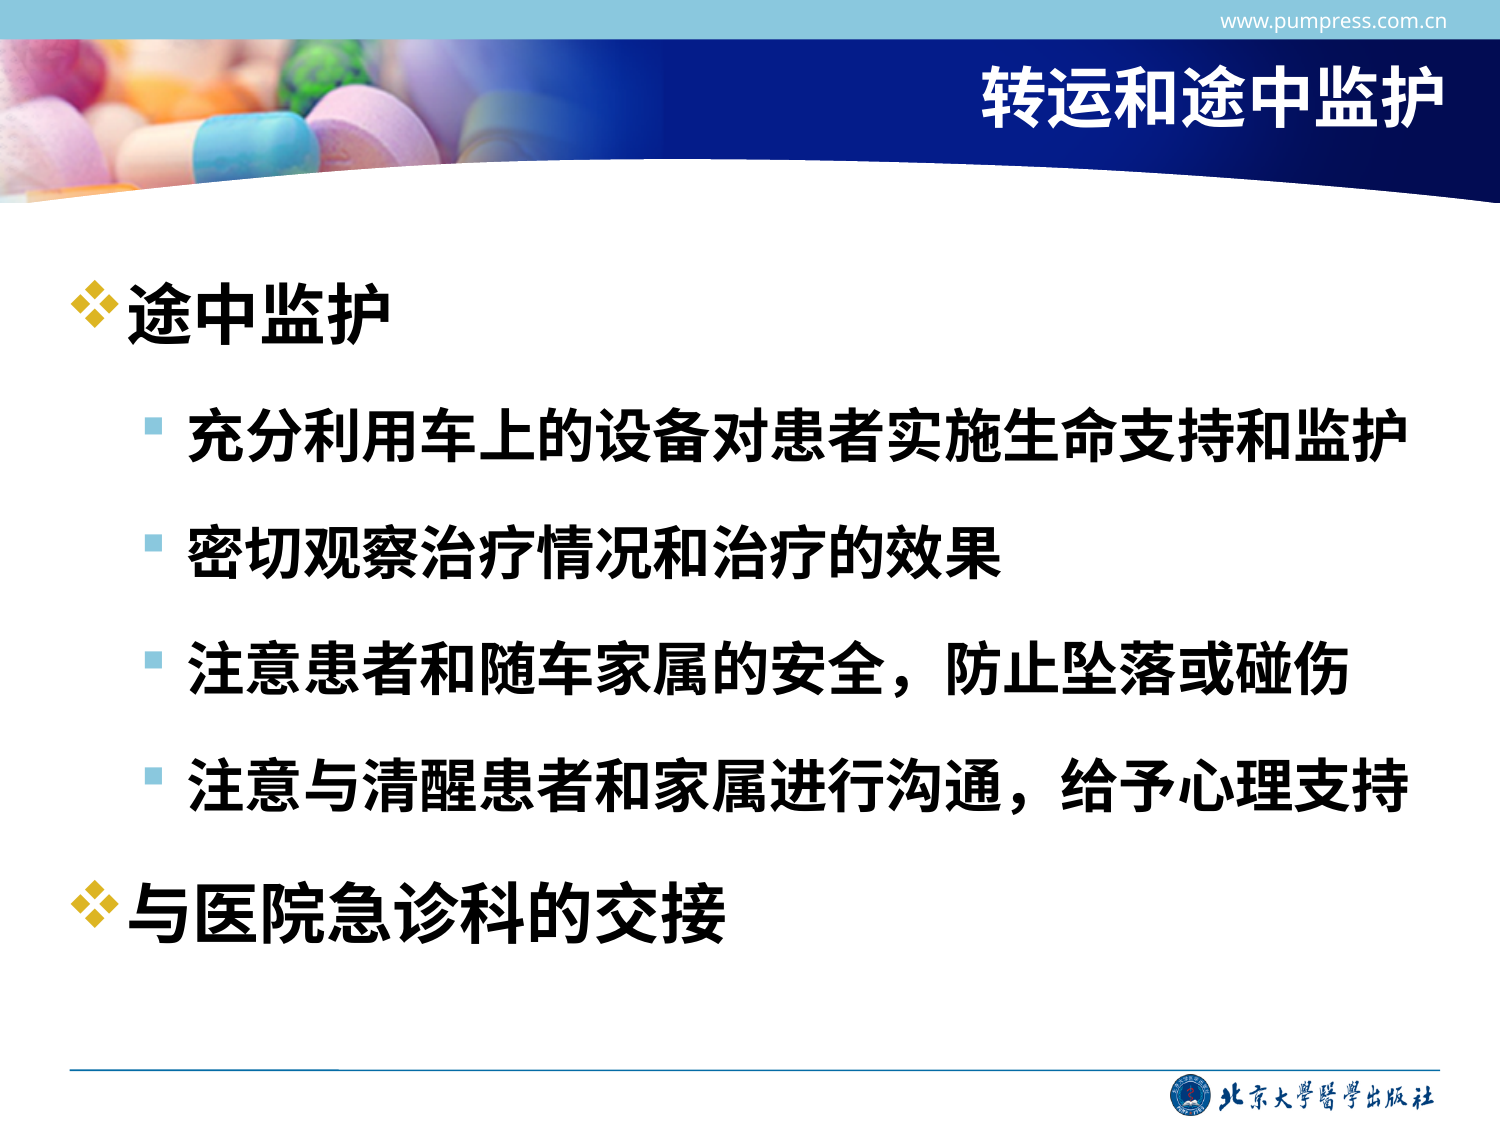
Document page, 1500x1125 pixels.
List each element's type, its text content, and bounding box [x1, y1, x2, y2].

title 转运和途中监护 [137, 50, 1463, 143]
slide_number www.pumpress.com.cn [1024, 0, 1463, 38]
picture [0, 40, 1500, 203]
picture [1170, 1074, 1436, 1118]
list 途中监护 充分利用车上的设备对患者实施生命支持和监护 密切观察治疗情况和治疗的效果 注意患者和随车家属的安全，防止坠落或碰伤 注意与清醒患者和家属进行沟通，给予心理支持 与医院急诊科的交接 [50, 224, 1463, 1025]
